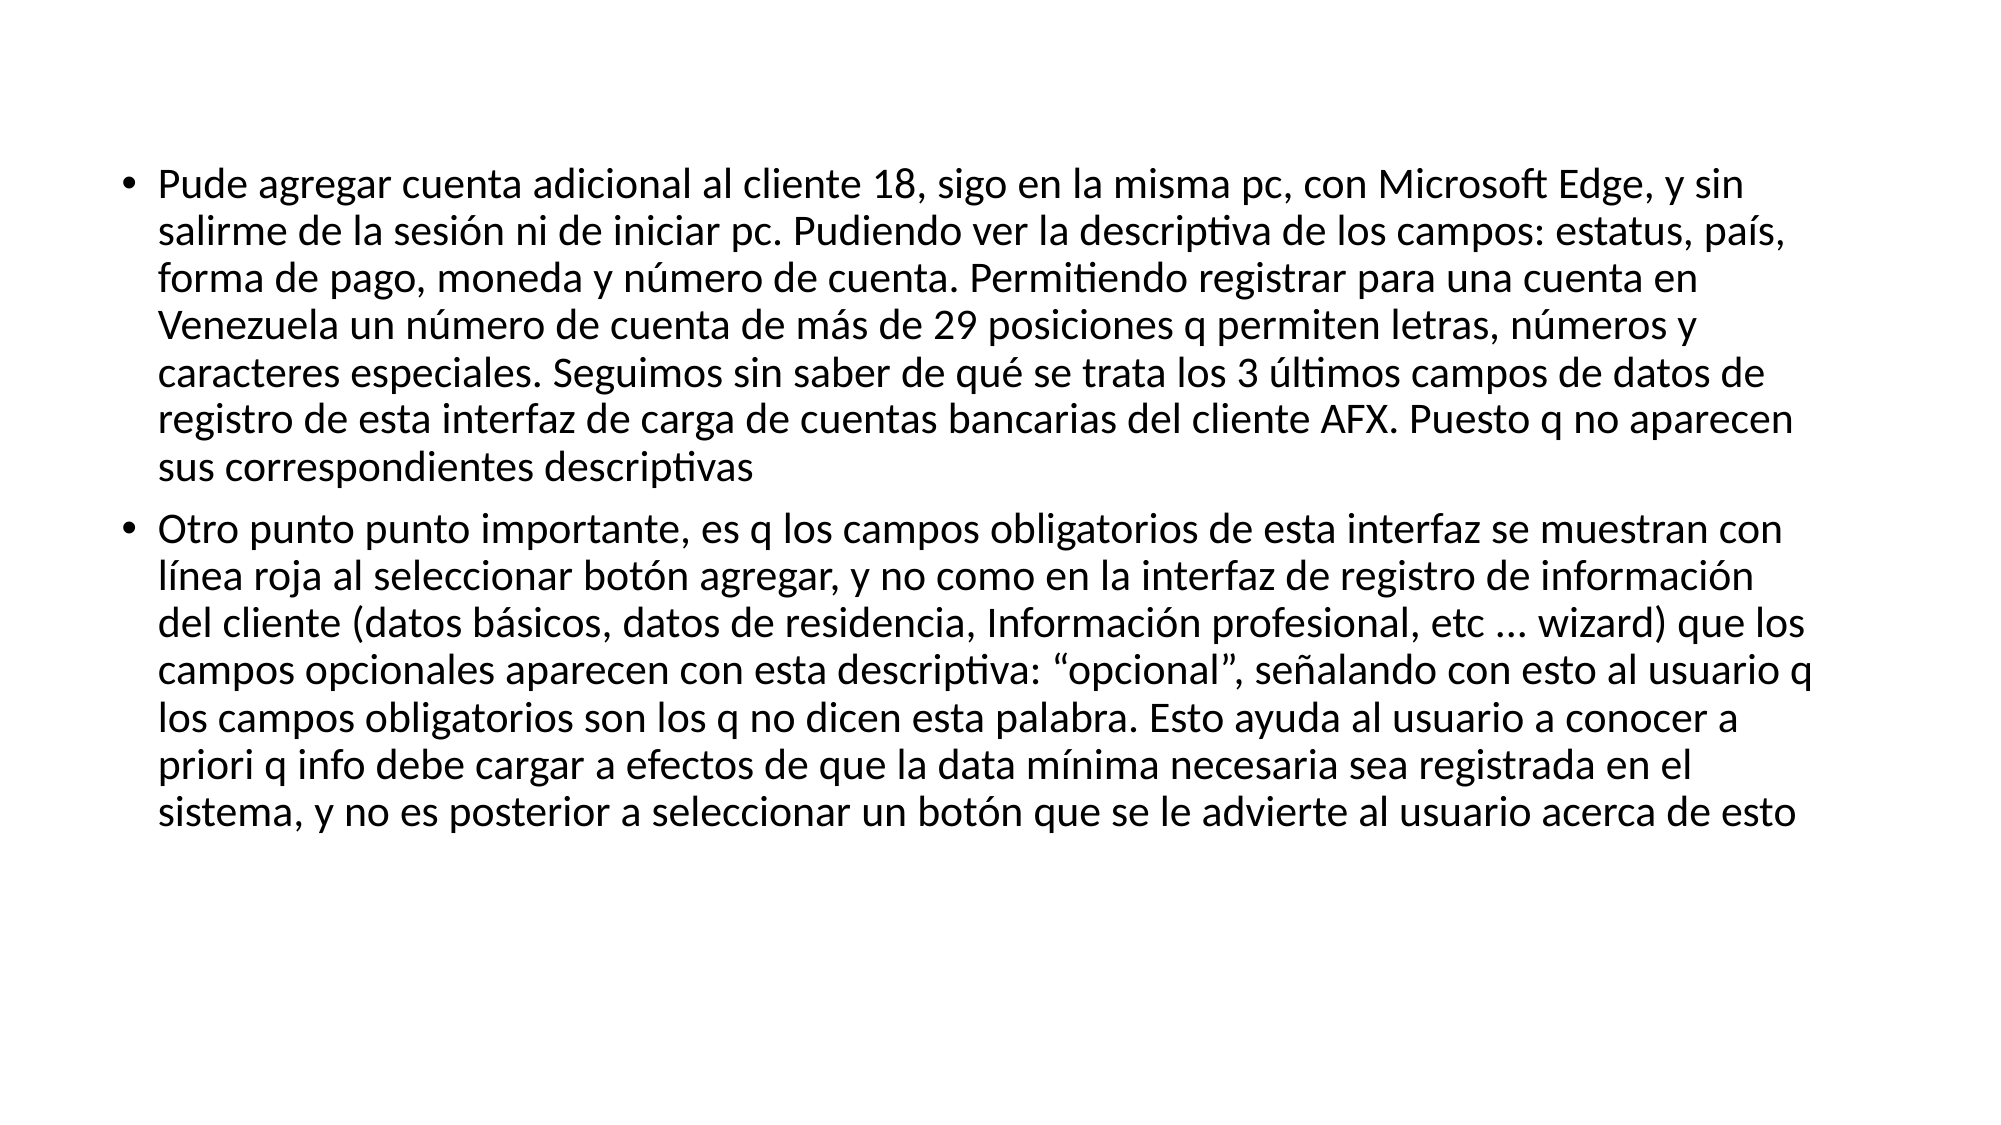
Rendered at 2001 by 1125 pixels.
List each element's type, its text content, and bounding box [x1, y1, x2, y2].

list Pude agregar cuenta adicional al cliente 18, sigo en la misma pc, con Microsoft Edge, y sin salirme de la sesión ni de iniciar pc. Pudiendo ver la descriptiva de los campos: estatus, país, forma de pago, moneda y número de cuenta. Permitiendo registrar para una cuenta en Venezuela un número de cuenta de más de 29 posiciones q permiten letras, números y caracteres especiales. Seguimos sin saber de qué se trata los 3 últimos campos de datos de registro de esta interfaz de carga de cuentas bancarias del cliente AFX. Puesto q no aparecen sus correspondientes descriptivas Otro punto punto importante, es q los campos obligatorios de esta interfaz se muestran con línea roja al seleccionar botón agregar, y no como en la interfaz de registro de información del cliente (datos básicos, datos de residencia, Información profesional, etc ... wizard) que los campos opcionales aparecen con esta descriptiva: “opcional”, señalando con esto al usuario q los campos obligatorios son los q no dicen esta palabra. Esto ayuda al usuario a conocer a priori q info debe cargar a efectos de que la data mínima necesaria sea registrada en el sistema, y no es posterior a seleccionar un botón que se le advierte al usuario acerca de esto [106, 153, 1832, 868]
